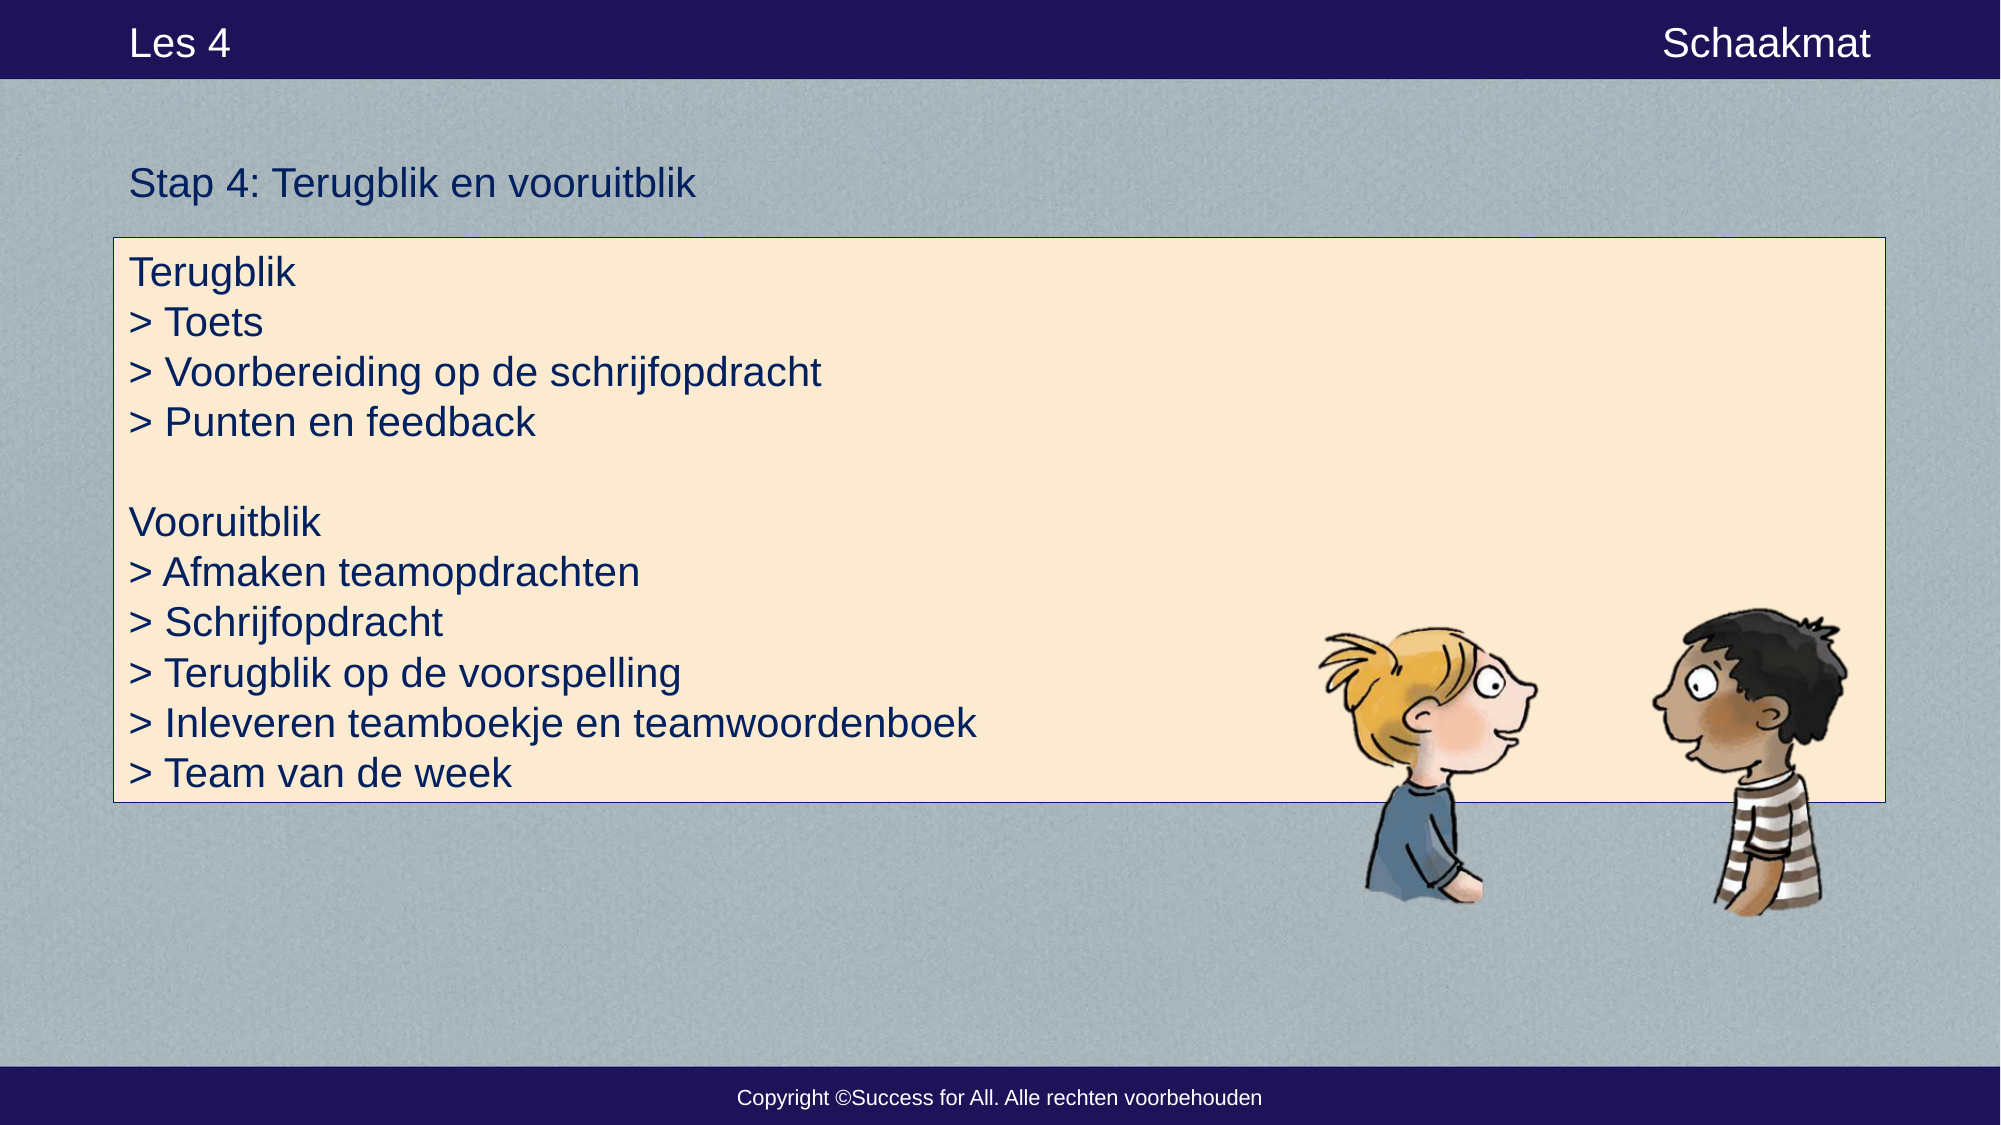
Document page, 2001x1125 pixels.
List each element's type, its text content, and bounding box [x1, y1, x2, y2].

text_box Copyright ©Success for All. Alle rechten voorbehouden [0, 1076, 2000, 1125]
text_box Schaakmat [999, 8, 1886, 73]
text_box Les 4 [114, 8, 354, 73]
picture [0, 0, 2001, 1125]
text_box Terugblik > Toets > Voorbereiding op de schrijfopdracht > Punten en feedback Vooruitblik > Afmaken teamopdrachten > Schrijfopdracht > Terugblik op de voorspelling > Inleveren teamboekje en teamwoordenboek > Team van de week [113, 237, 1886, 803]
text_box Stap 4: Terugblik en vooruitblik [113, 148, 1635, 214]
